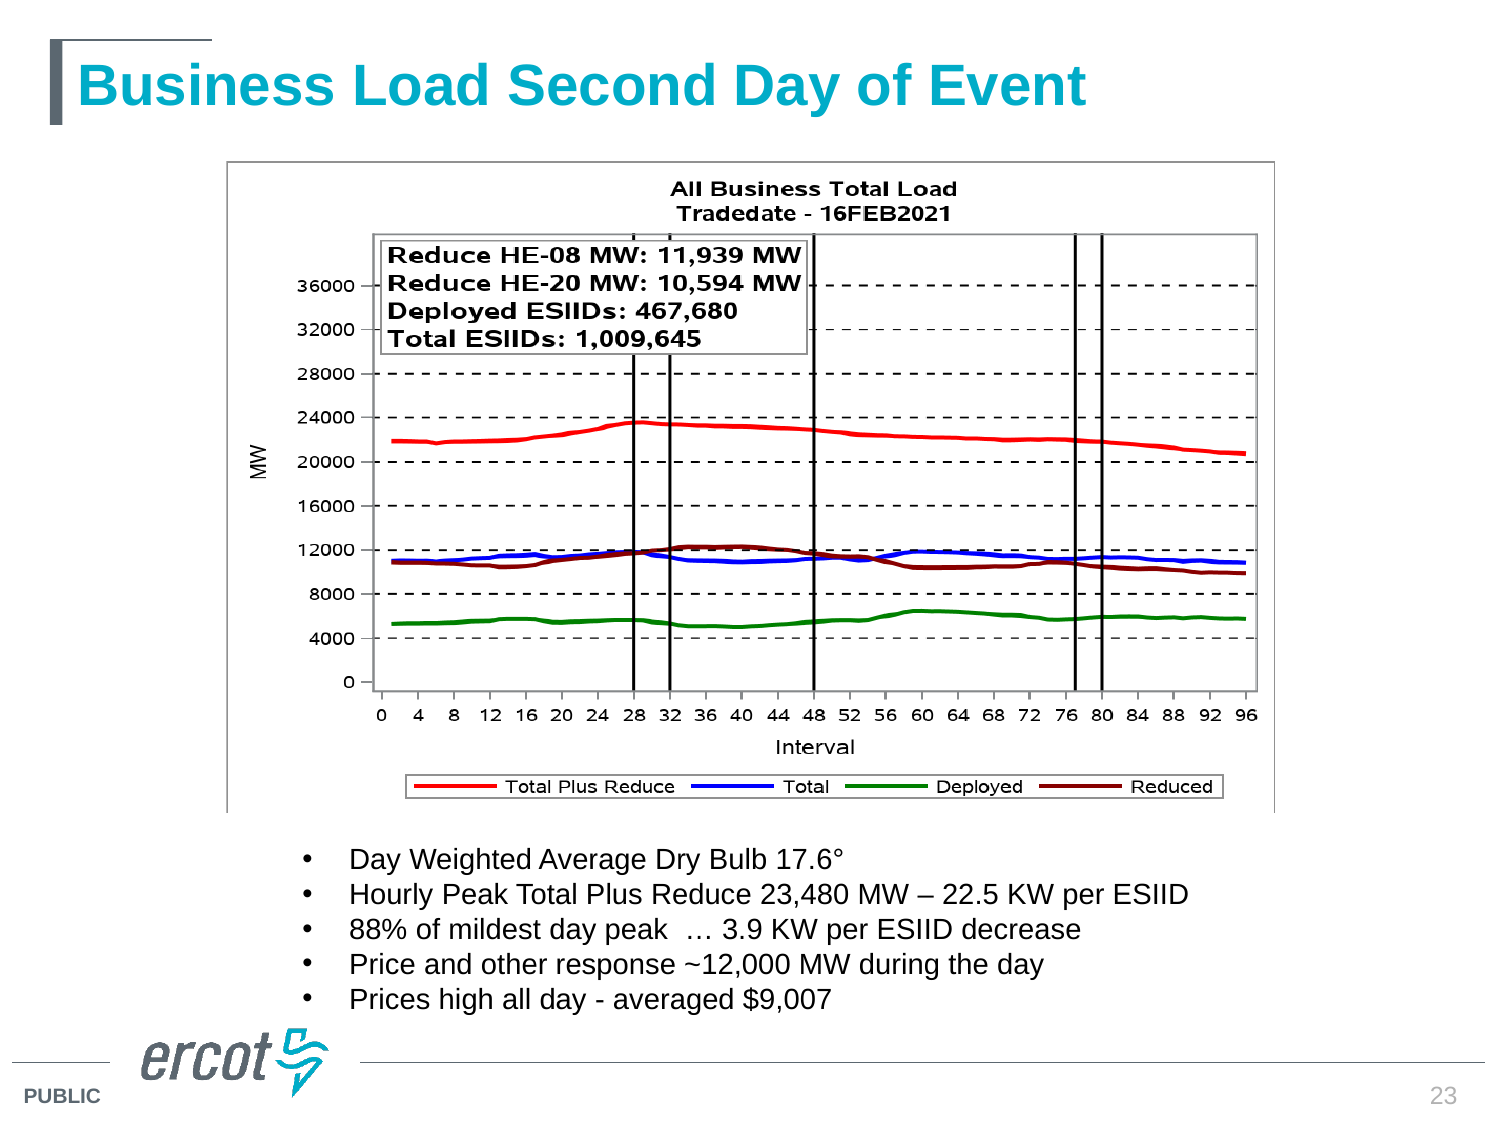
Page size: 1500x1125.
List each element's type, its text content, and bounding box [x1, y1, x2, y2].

title Business Load Second Day of Event [62, 39, 1450, 125]
text_box Day Weighted Average Dry Bulb 17.6° Hourly Peak Total Plus Reduce 23,480 MW – 22.5 KW per ESIID 88% of mildest day peak … 3.9 KW per ESIID decrease Price and other response ~12,000 MW during the day Prices high all day - averaged $9,007 [287, 833, 1213, 1023]
slide_number 23 [1400, 1076, 1488, 1113]
picture [226, 161, 1276, 813]
picture [137, 1024, 332, 1100]
